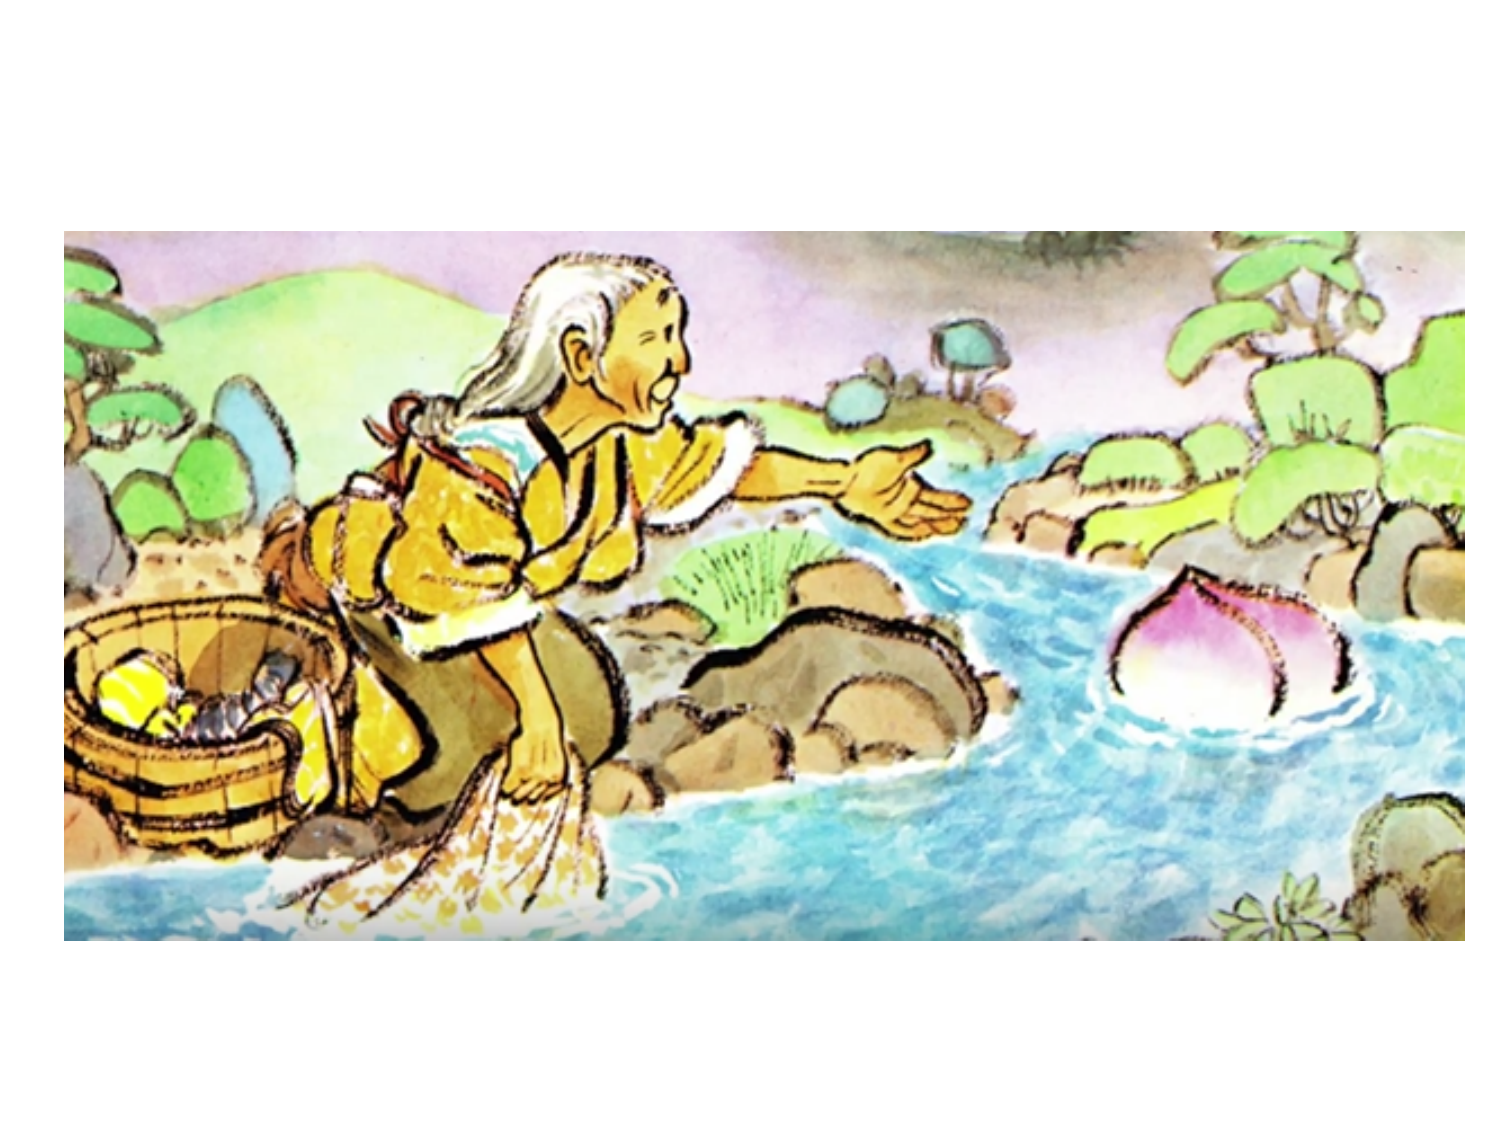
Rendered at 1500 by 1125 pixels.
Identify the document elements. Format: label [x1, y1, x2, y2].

list [64, 231, 1465, 941]
